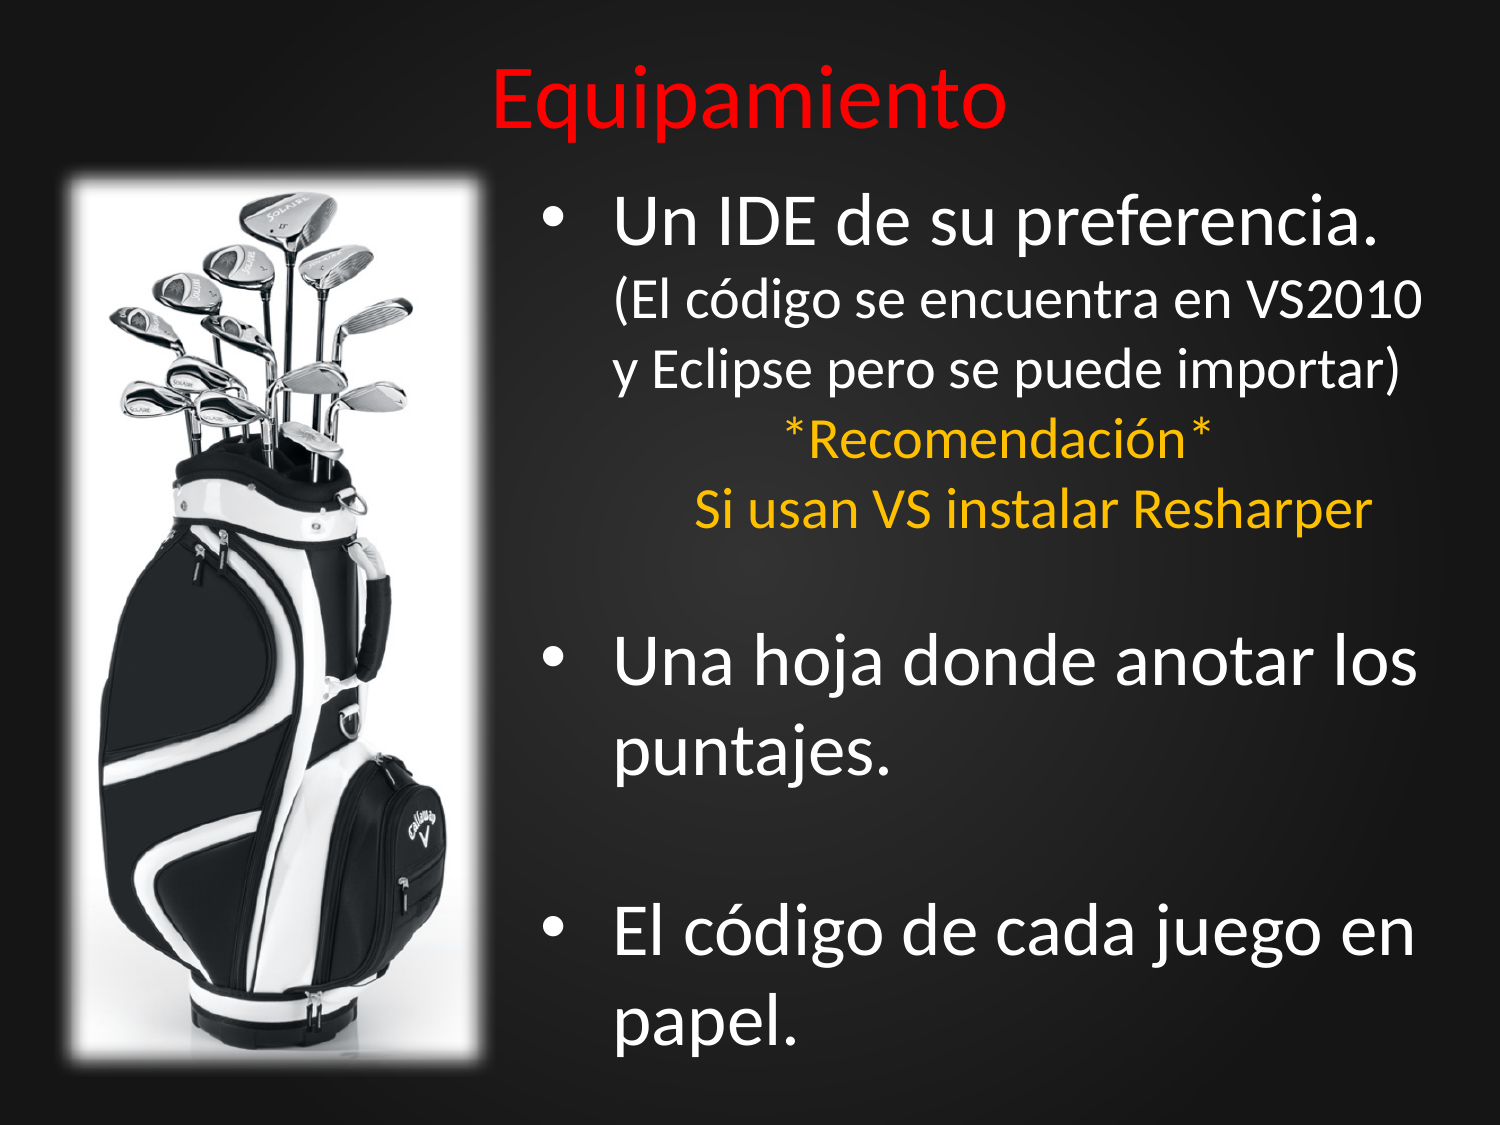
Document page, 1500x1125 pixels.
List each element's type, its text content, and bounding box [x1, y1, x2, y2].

text_box Un IDE de su preferencia. (El código se encuentra en VS2010 y Eclipse pero se puede importar) *Recomendación* Si usan VS instalar Resharper Una hoja donde anotar los puntajes. El código de cada juego en papel. [525, 162, 1471, 1068]
picture [0, 0, 1500, 1125]
title Equipamiento [74, 26, 1426, 157]
